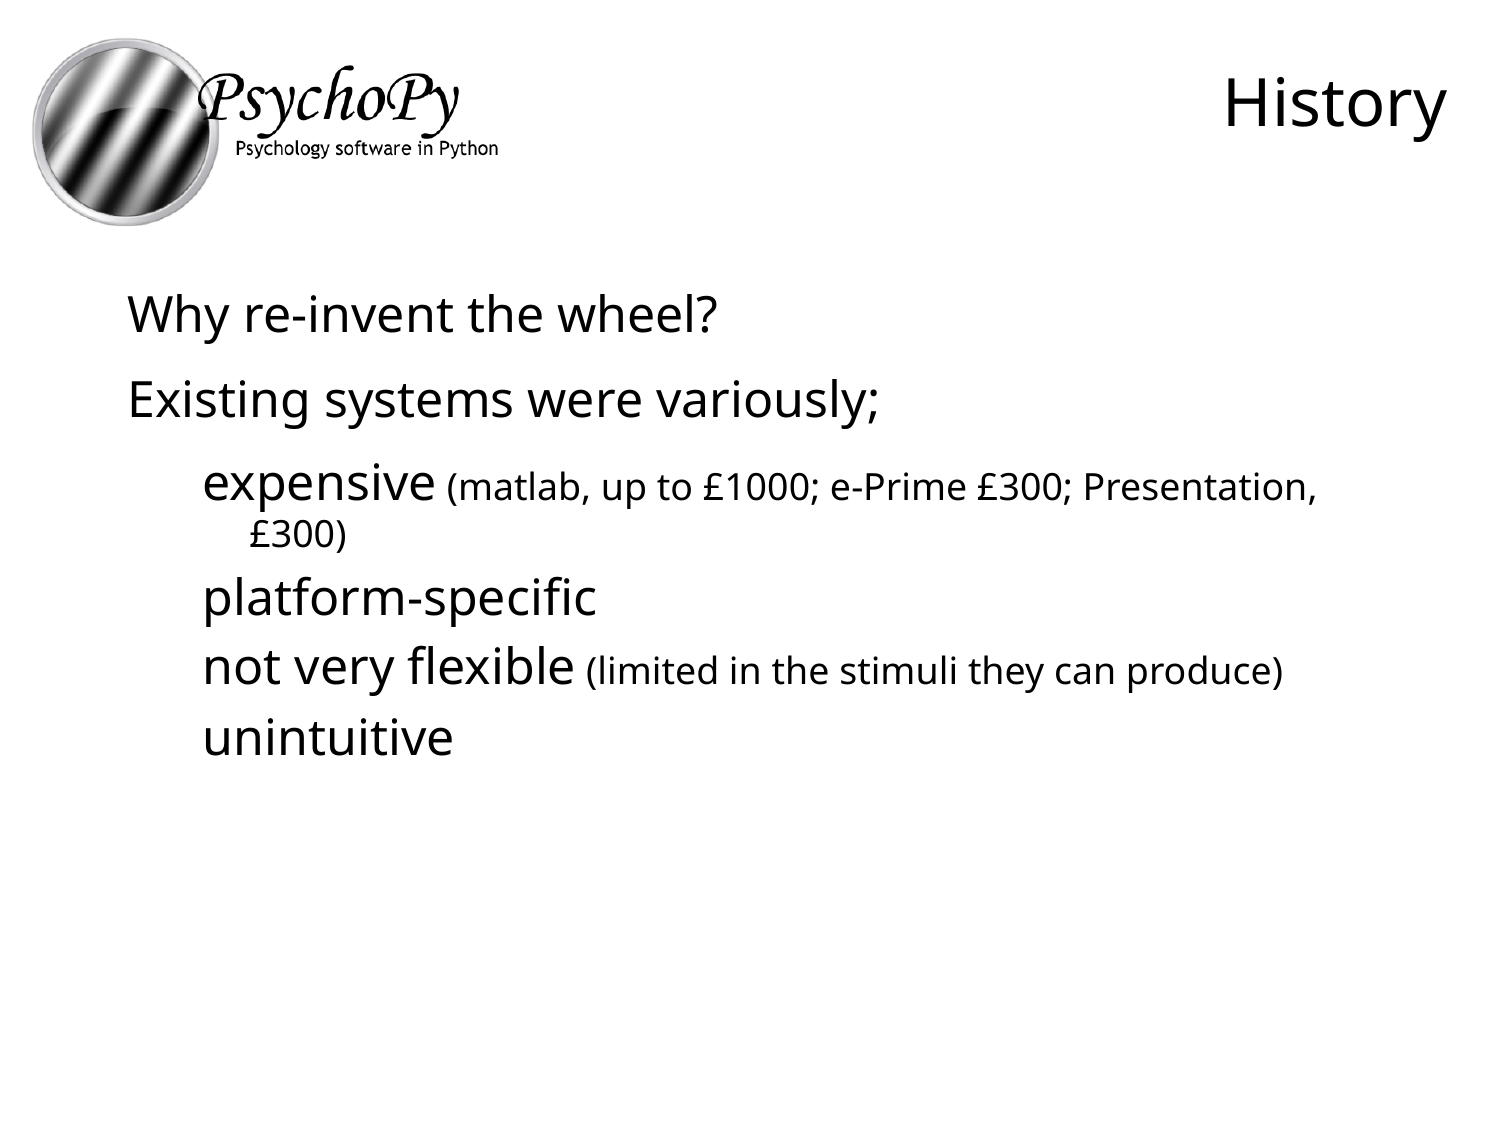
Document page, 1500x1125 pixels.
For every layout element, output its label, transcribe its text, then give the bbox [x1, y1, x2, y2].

title History [587, 37, 1463, 163]
picture [29, 35, 546, 230]
list Why re-invent the wheel? Existing systems were variously; expensive (matlab, up to £1000; e-Prime £300; Presentation, £300) platform-specific not very flexible (limited in the stimuli they can produce) unintuitive [112, 274, 1388, 1001]
